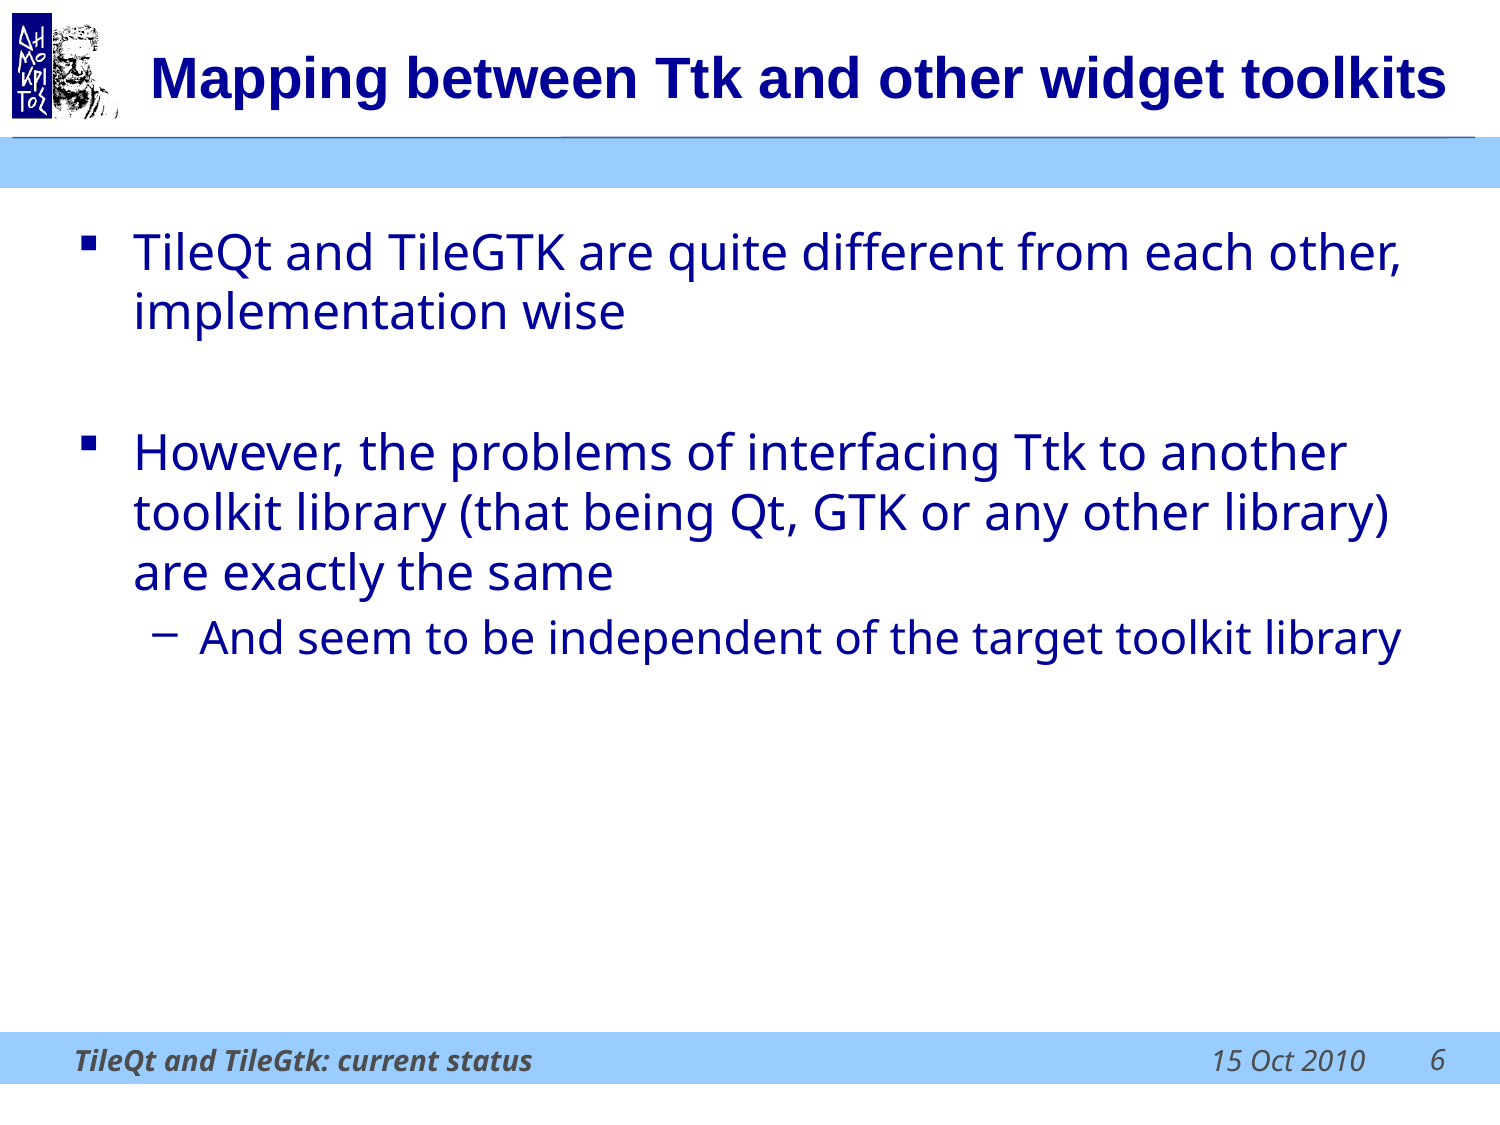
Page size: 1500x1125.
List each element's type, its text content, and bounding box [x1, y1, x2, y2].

footer TileQt and TileGtk: current status [58, 1034, 1190, 1086]
title Mapping between Ttk and other widget toolkits [135, 12, 1476, 138]
picture [11, 13, 118, 120]
list TileQt and TileGTK are quite different from each other, implementation wise However, the problems of interfacing Ttk to another toolkit library (that being Qt, GTK or any other library) are exactly the same And seem to be independent of the target toolkit library [62, 212, 1438, 1001]
slide_number 6 [1399, 1033, 1476, 1084]
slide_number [1190, 1034, 1381, 1086]
